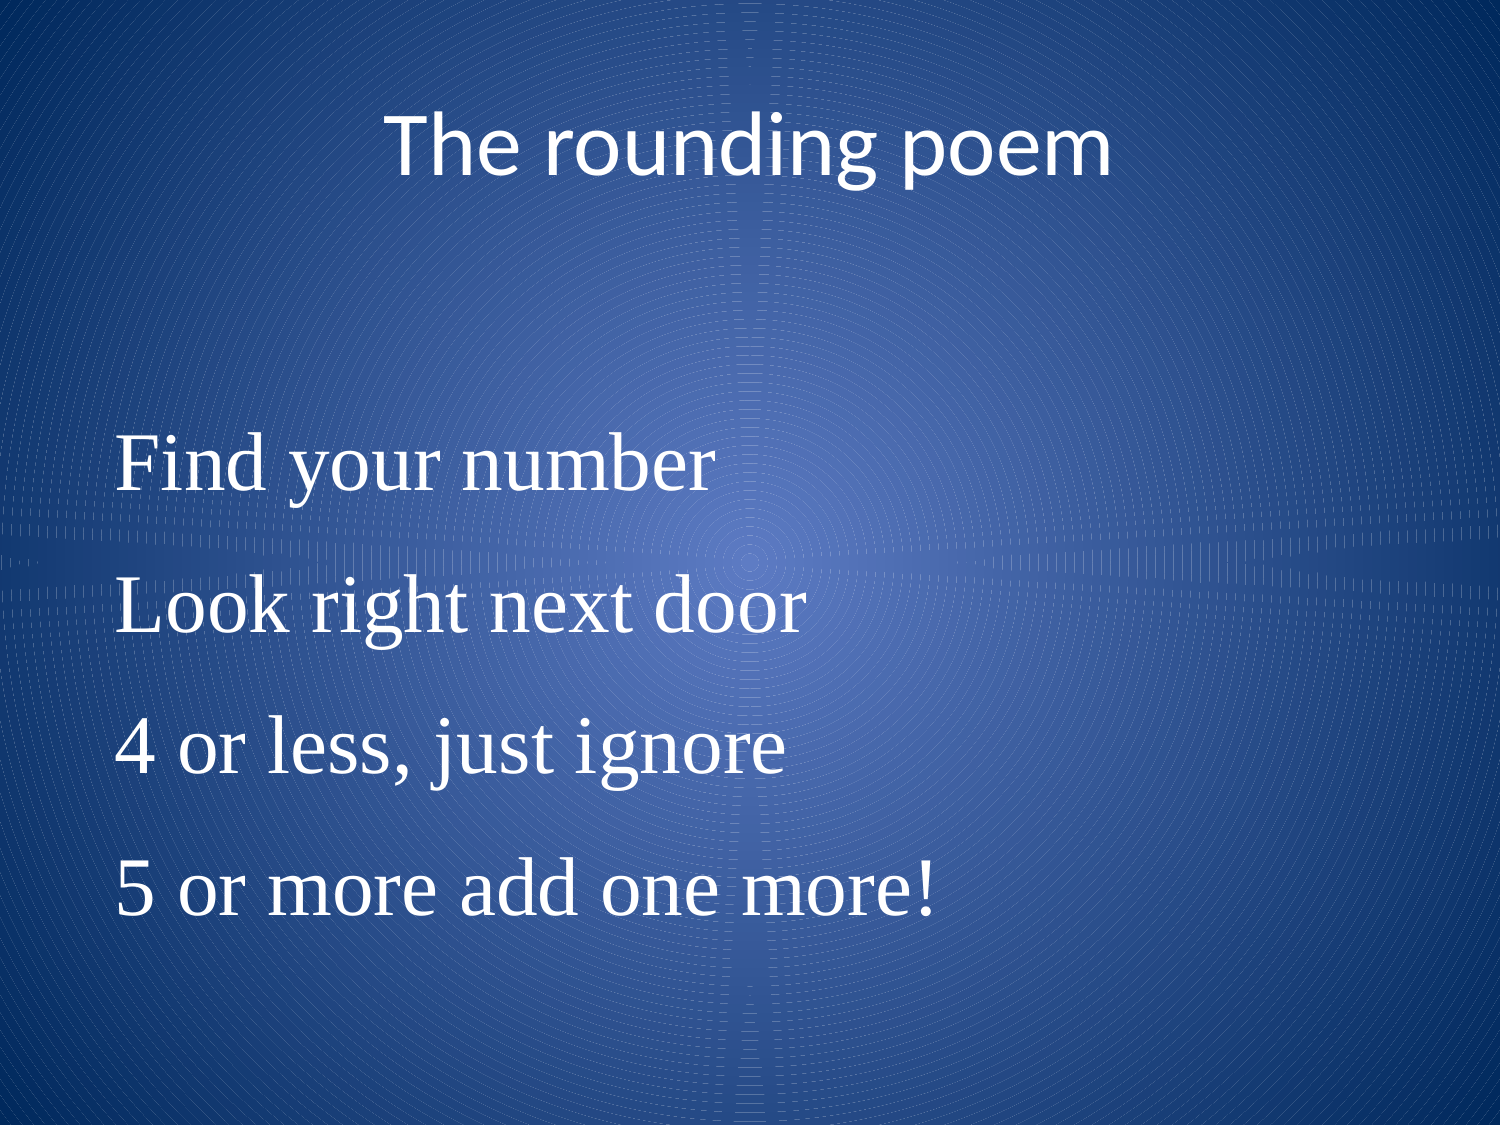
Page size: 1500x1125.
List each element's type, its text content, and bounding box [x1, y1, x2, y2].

text_box Find your number Look right next door 4 or less, just ignore 5 or more add one more! [99, 399, 1400, 940]
title The rounding poem [75, 45, 1425, 233]
